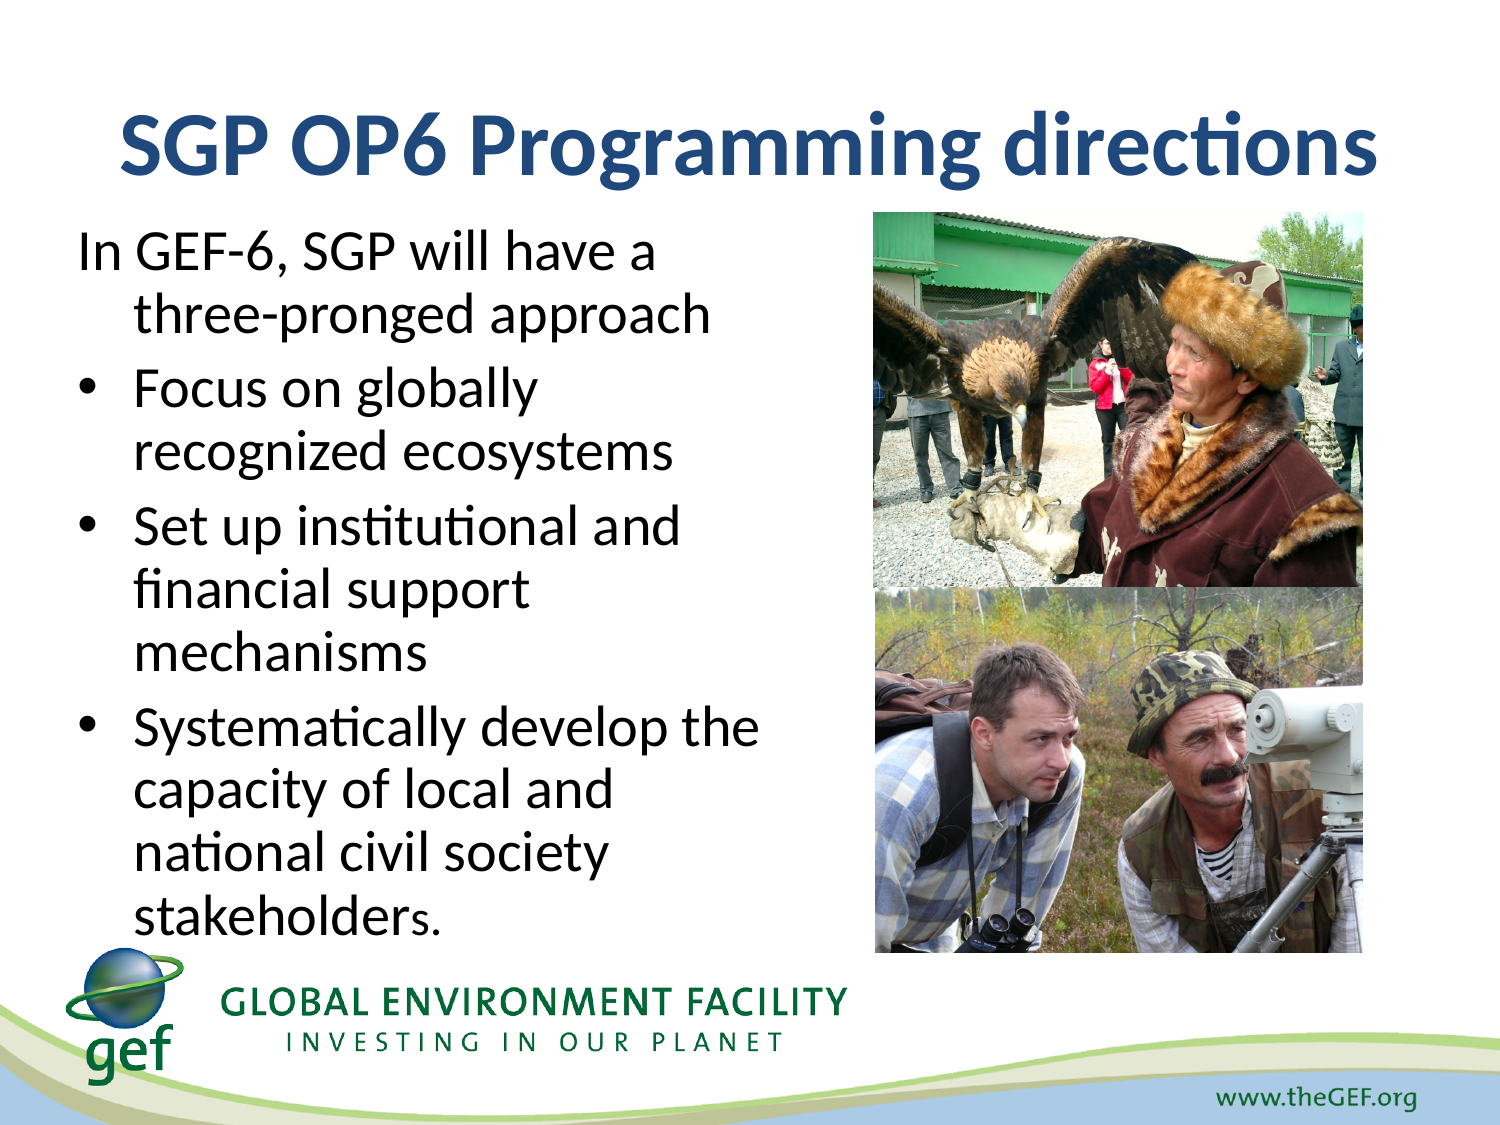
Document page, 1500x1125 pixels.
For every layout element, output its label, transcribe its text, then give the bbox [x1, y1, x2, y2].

picture [0, 212, 1500, 1125]
title SGP OP6 Programming directions [74, 44, 1426, 233]
list In GEF-6, SGP will have a three-pronged approach Focus on globally recognized ecosystems Set up institutional and financial support mechanisms Systematically develop the capacity of local and national civil society stakeholders. [62, 212, 801, 1026]
